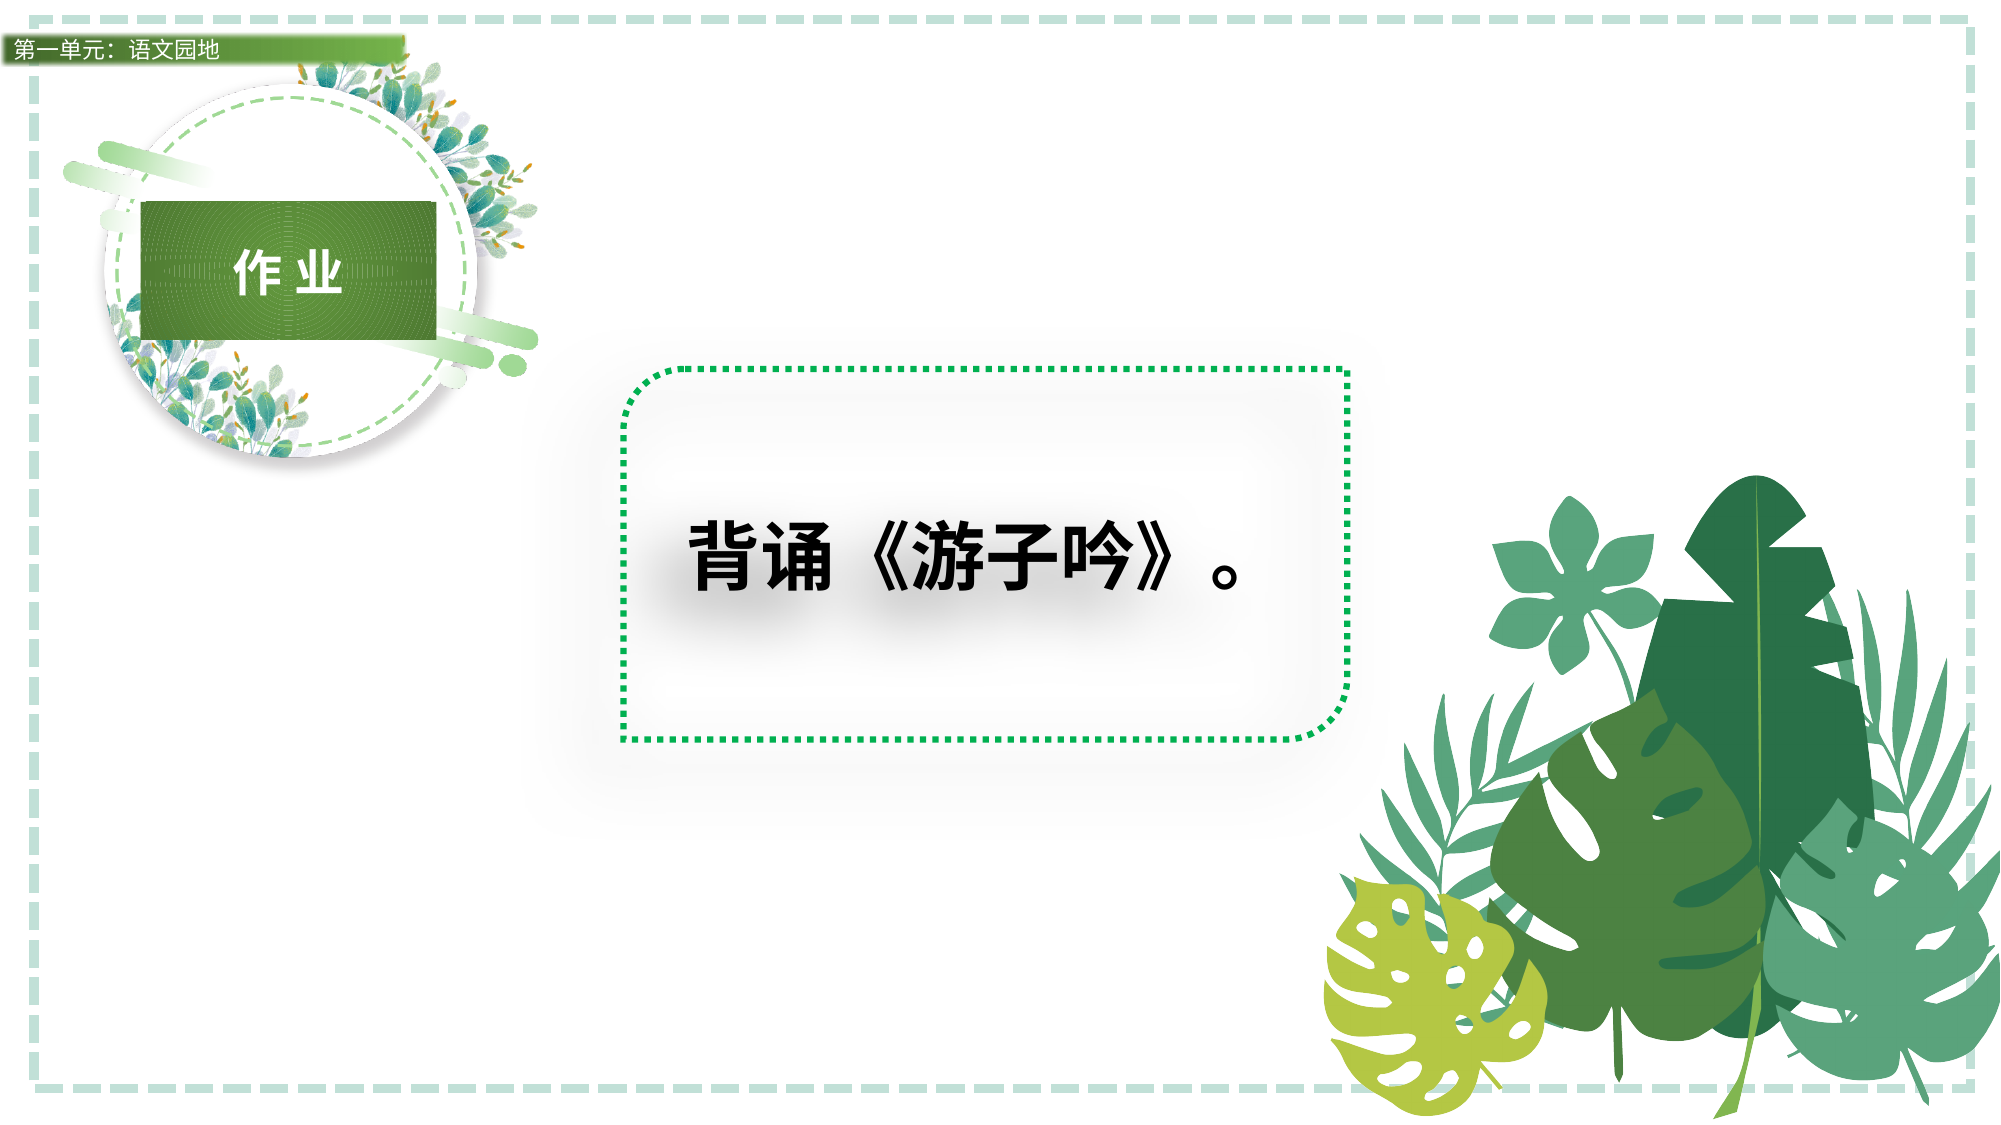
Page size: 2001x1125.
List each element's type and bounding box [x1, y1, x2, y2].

picture [1047, 354, 2000, 1125]
text_box [0, 0, 2000, 1117]
picture [4, 0, 600, 542]
